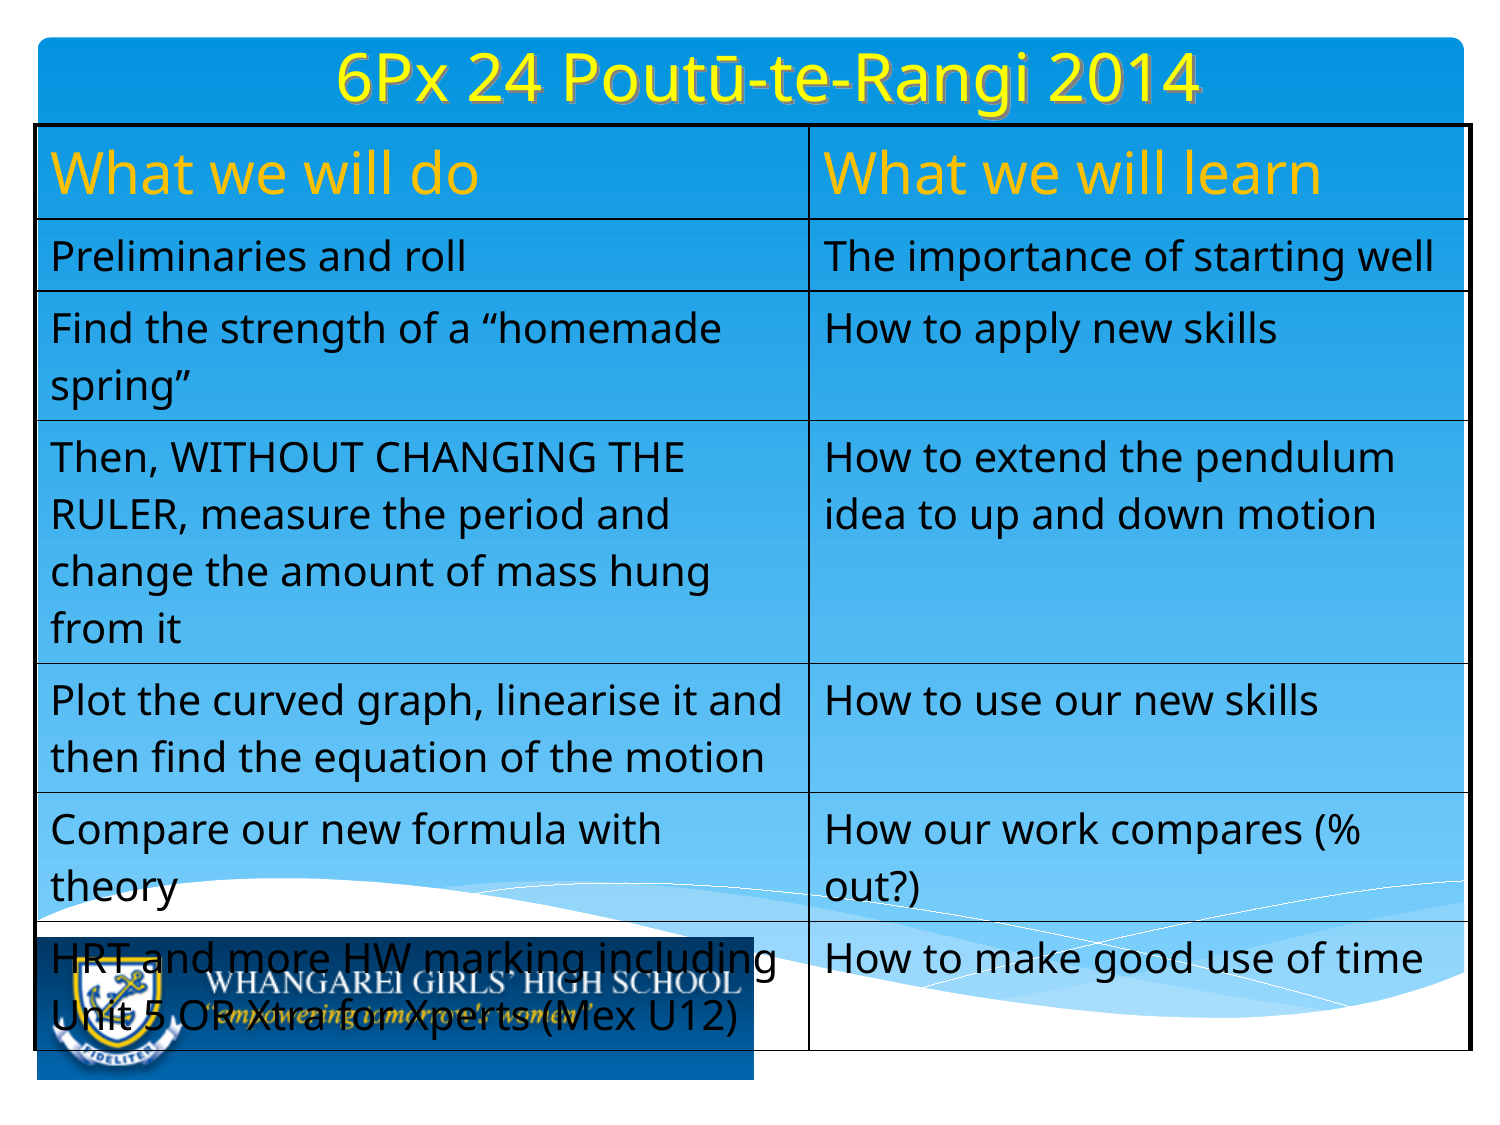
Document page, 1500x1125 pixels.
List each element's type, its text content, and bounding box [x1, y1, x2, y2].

table_cell How to apply new skills [810, 292, 1468, 420]
table_cell Then, WITHOUT CHANGING THE RULER, measure the period and change the amount of mass hung from it [37, 421, 808, 663]
table_cell How to use our new skills [810, 664, 1468, 792]
table_cell Plot the curved graph, linearise it and then find the equation of the motion [37, 664, 808, 792]
table_cell Find the strength of a “homemade spring” [37, 292, 808, 420]
table_header What we will do [37, 127, 808, 218]
table_cell How to extend the pendulum idea to up and down motion [810, 421, 1468, 663]
table_cell Preliminaries and roll [37, 220, 808, 290]
table_cell Compare our new formula with theory [37, 793, 808, 921]
table_cell HRT and more HW marking including Unit 5 OR Xtra for Xperts (Mex U12) [37, 922, 808, 1050]
table_cell How our work compares (% out?) [810, 793, 1468, 921]
text_box 6Px 24 Poutū-te-Rangi 2014 [162, 24, 1375, 123]
picture [37, 937, 754, 1080]
table_cell The importance of starting well [810, 220, 1468, 290]
table_header What we will learn [810, 127, 1468, 218]
table_cell How to make good use of time [810, 922, 1468, 1050]
